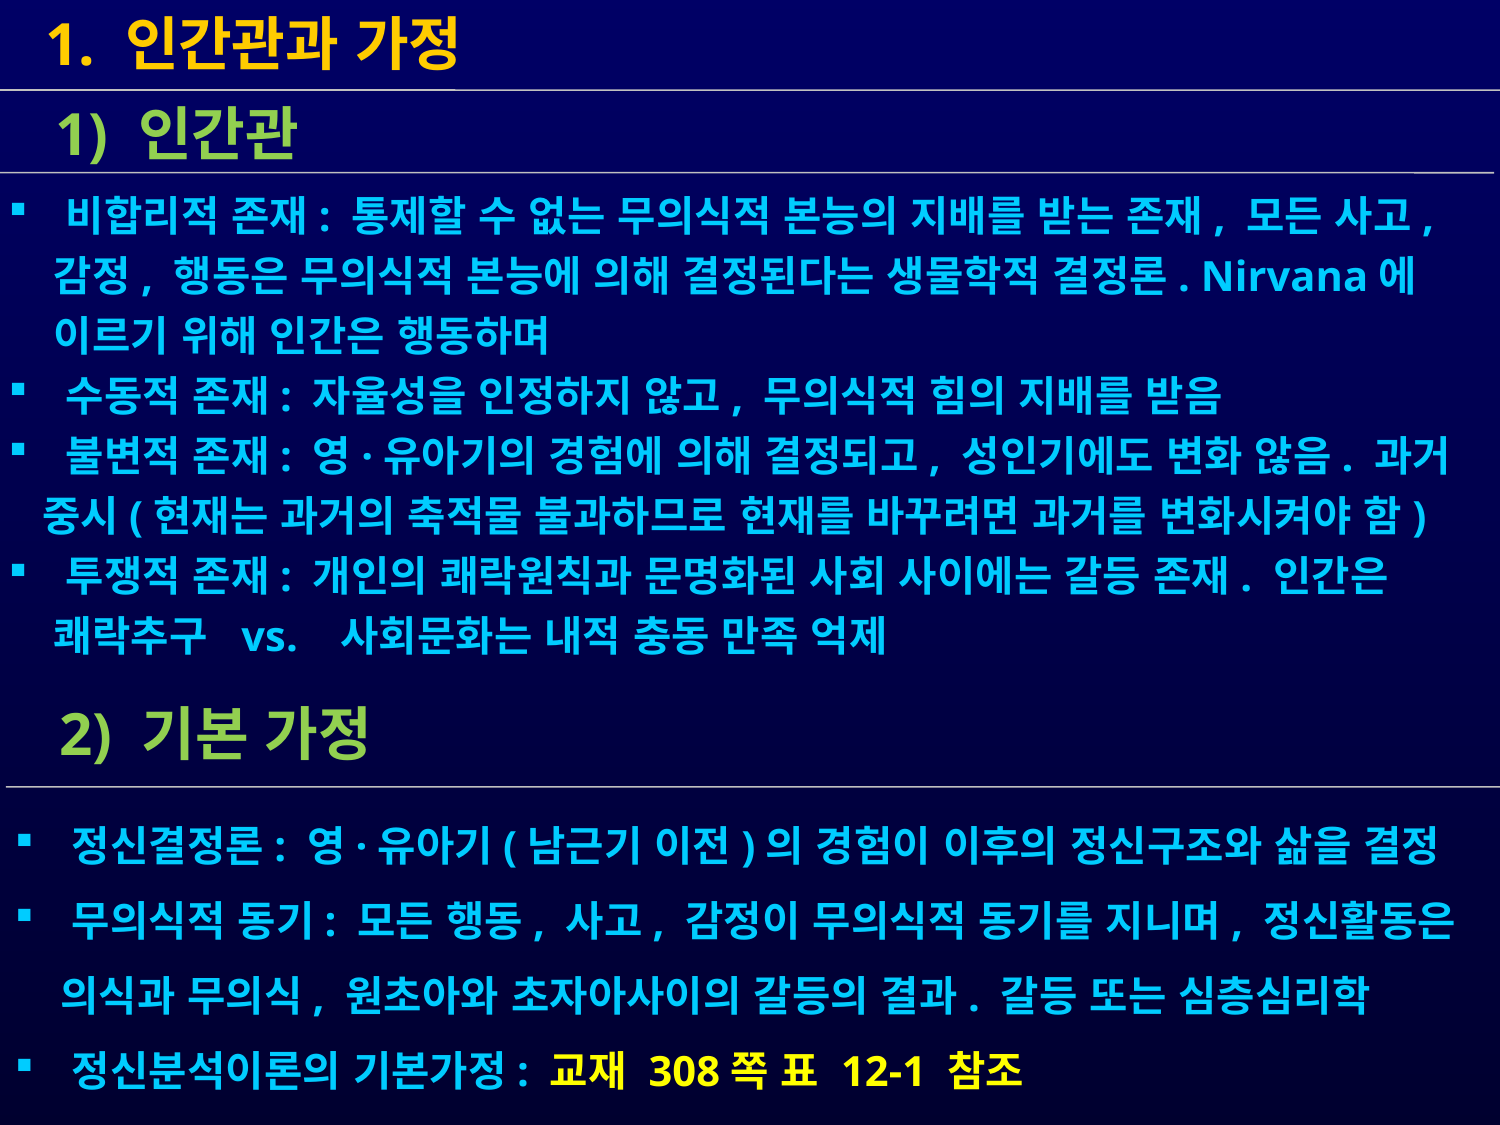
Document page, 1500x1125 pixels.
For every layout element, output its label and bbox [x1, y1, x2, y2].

text_box [0, 0, 1500, 1107]
